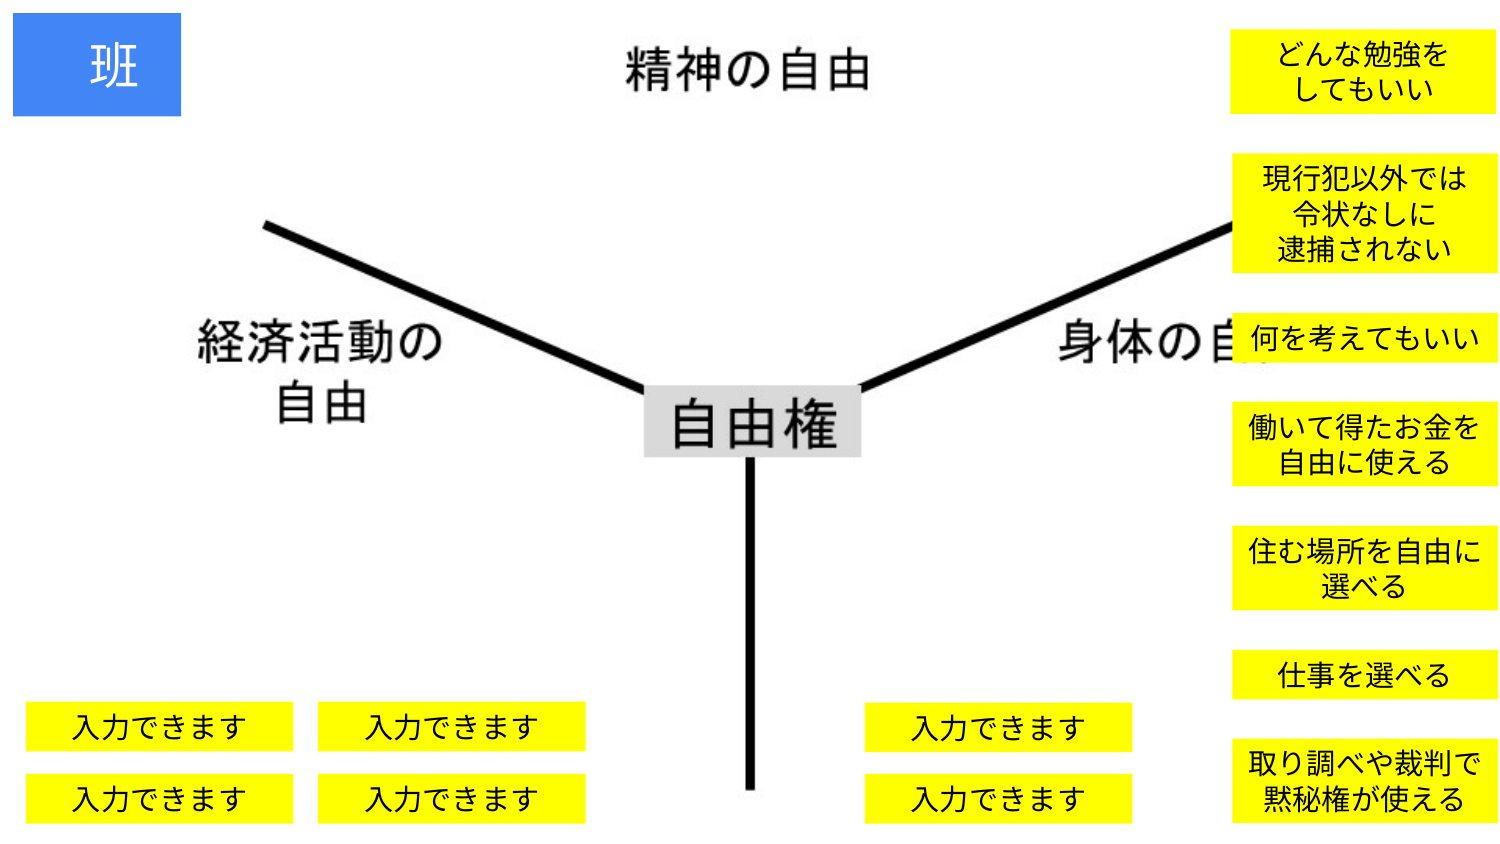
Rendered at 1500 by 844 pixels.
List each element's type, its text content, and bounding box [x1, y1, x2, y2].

text_box 働いて得たお金を自由に使える [1232, 401, 1499, 487]
text_box 取り調べや裁判で黙秘権が使える [1232, 738, 1499, 824]
text_box 仕事を選べる [1232, 649, 1499, 700]
text_box 入力できます [864, 773, 1133, 824]
picture [0, 0, 1500, 844]
text_box どんな勉強を してもいい [1230, 29, 1497, 114]
text_box 住む場所を自由に選べる [1232, 525, 1499, 611]
text_box 入力できます [25, 701, 294, 752]
text_box 入力できます [25, 773, 294, 824]
text_box 現行犯以外では 令状なしに 逮捕されない [1232, 153, 1499, 274]
text_box 入力できます [864, 702, 1133, 753]
text_box 何を考えてもいい [1232, 312, 1499, 363]
text_box 班 [11, 11, 183, 118]
text_box 入力できます [318, 773, 586, 824]
text_box 入力できます [318, 701, 586, 752]
